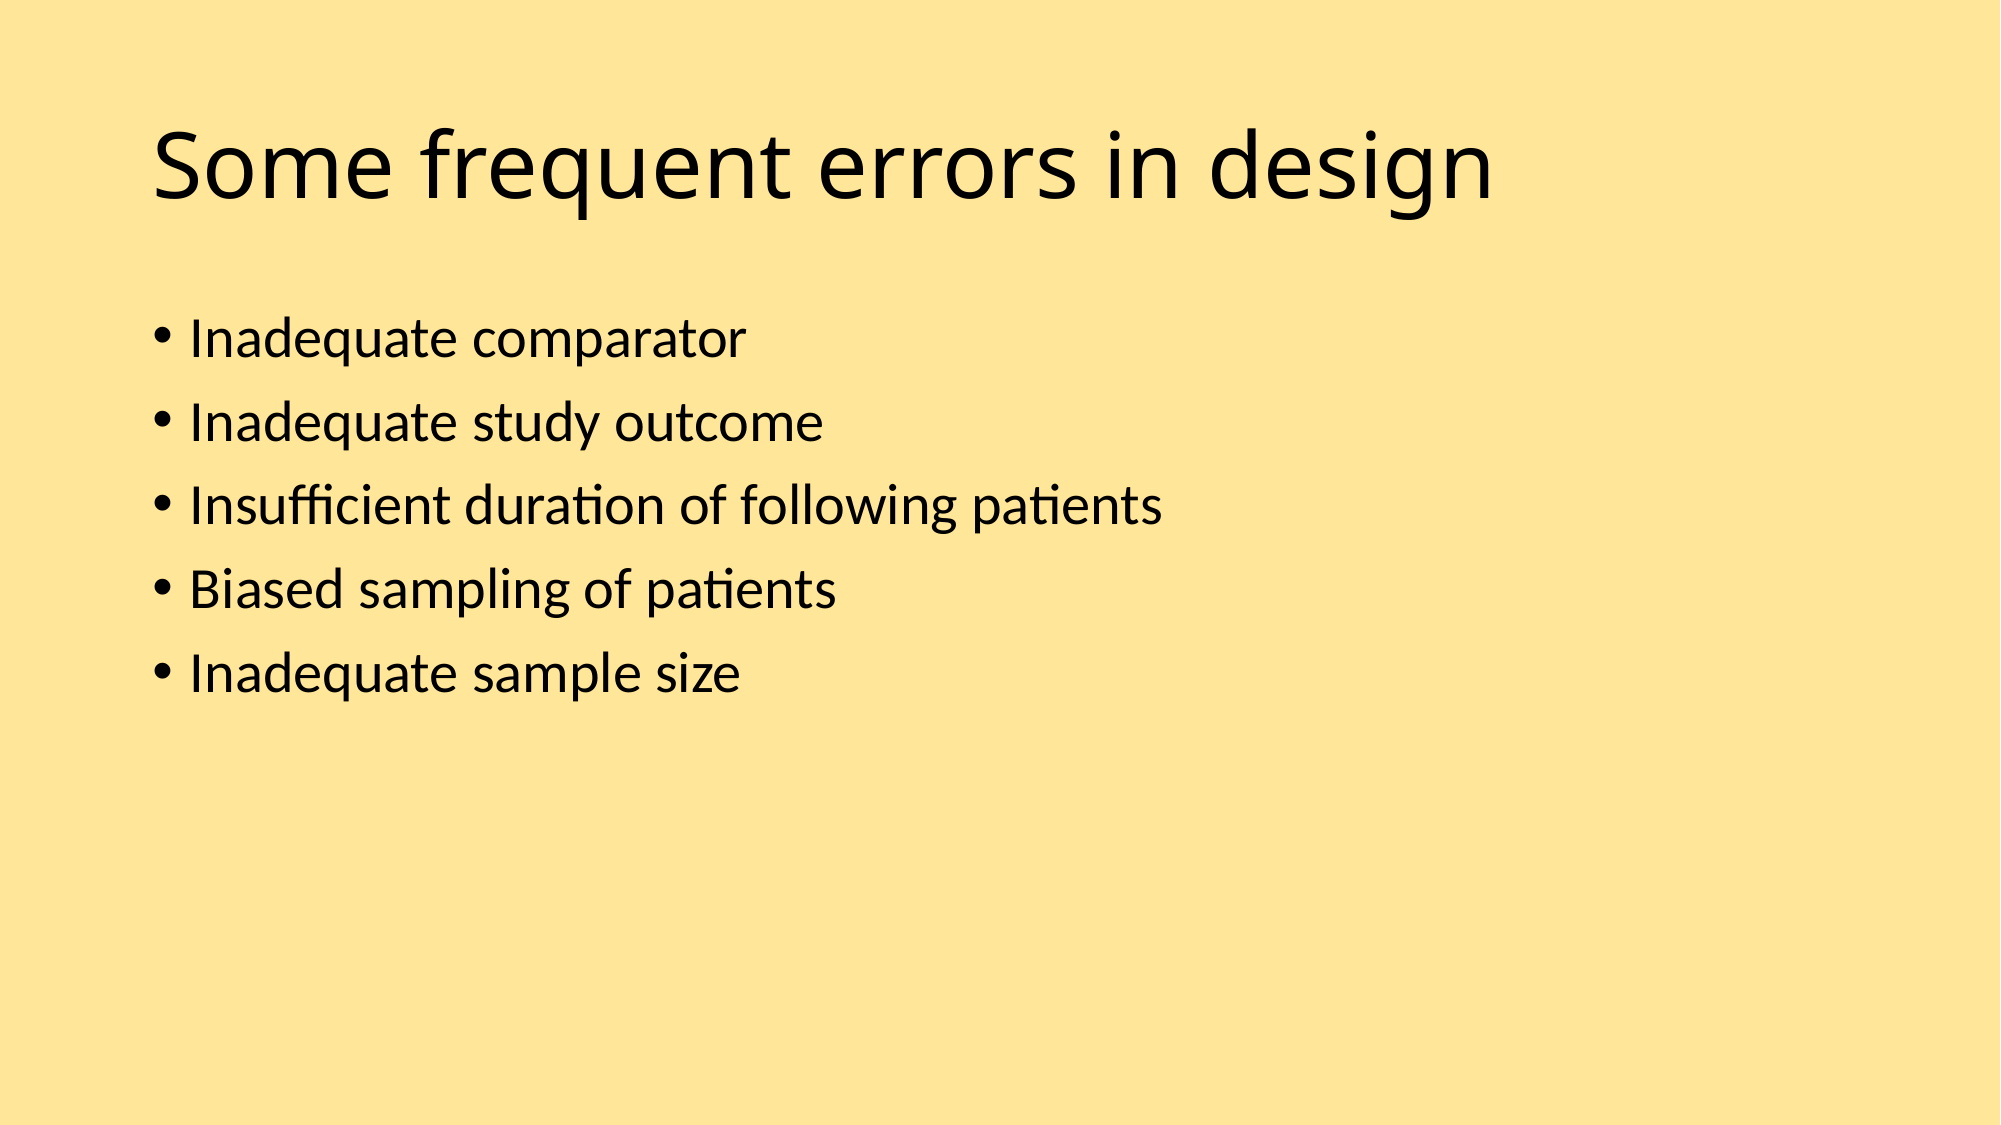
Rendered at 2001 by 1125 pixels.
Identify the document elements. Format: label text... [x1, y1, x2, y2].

title Some frequent errors in design [137, 59, 1863, 278]
list Inadequate comparator Inadequate study outcome Insufficient duration of following patients Biased sampling of patients Inadequate sample size [137, 299, 1863, 1014]
